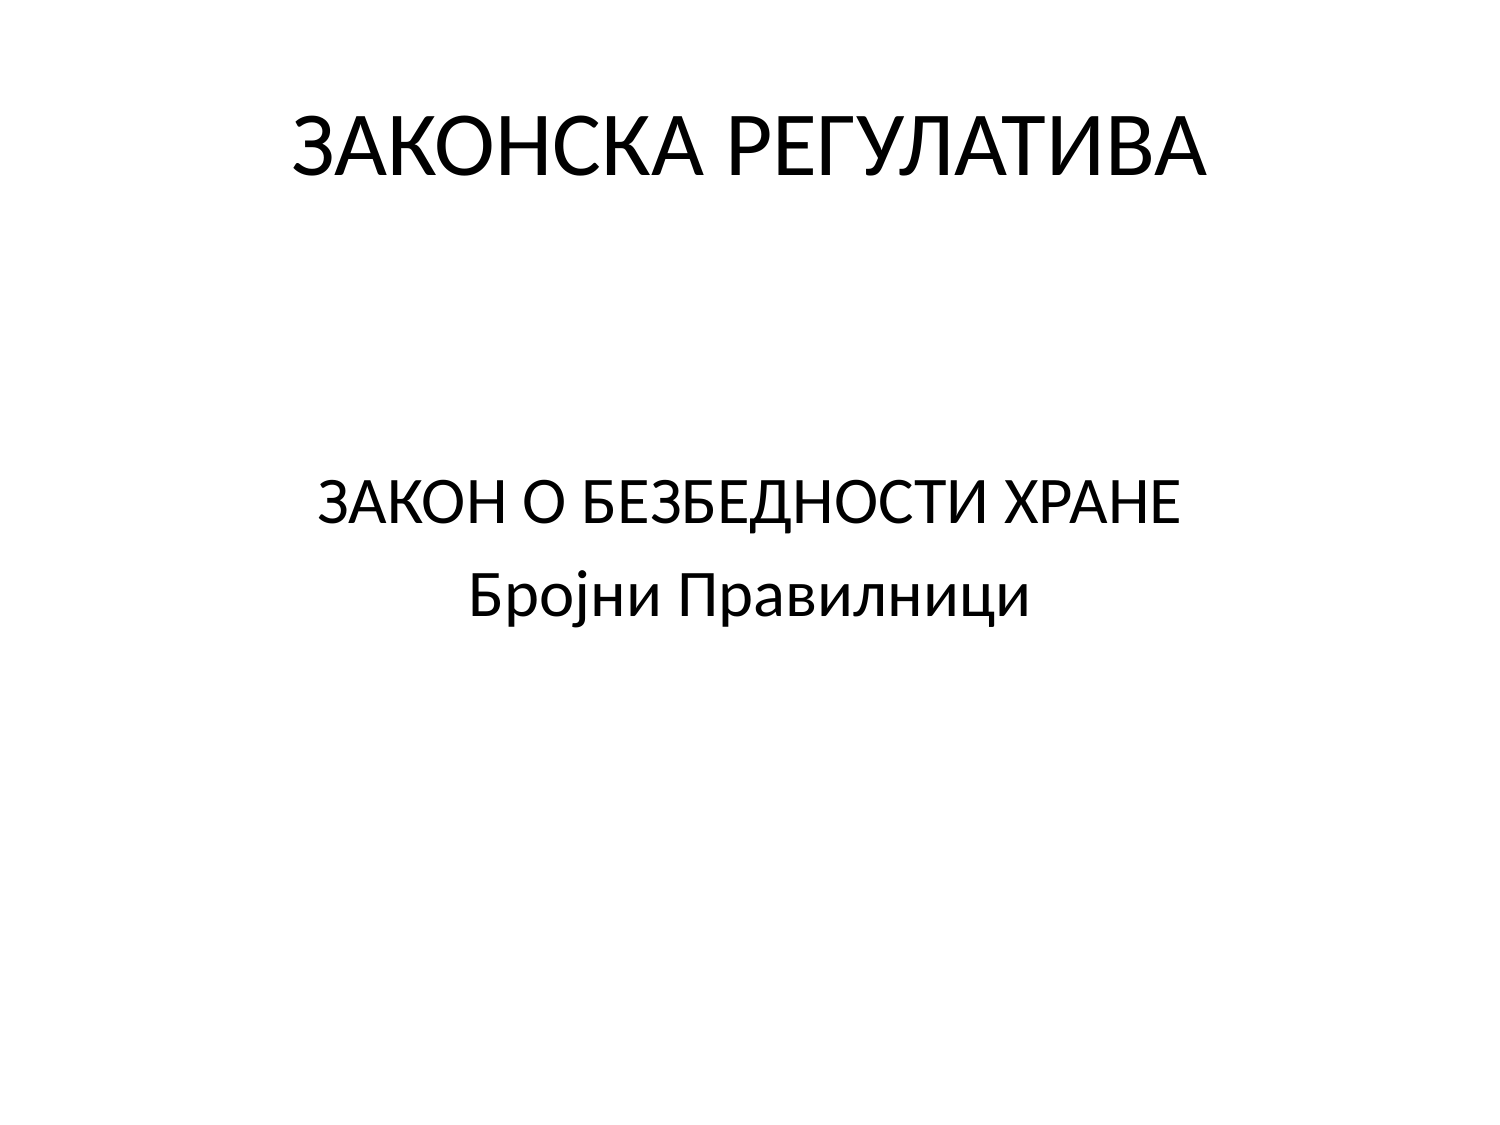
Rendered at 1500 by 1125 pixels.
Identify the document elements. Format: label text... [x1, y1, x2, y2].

list ЗАКОН О БЕЗБЕДНОСТИ ХРАНЕ Бројни Правилници [75, 262, 1425, 1005]
title ЗАКОНСКА РЕГУЛАТИВА [75, 45, 1425, 233]
